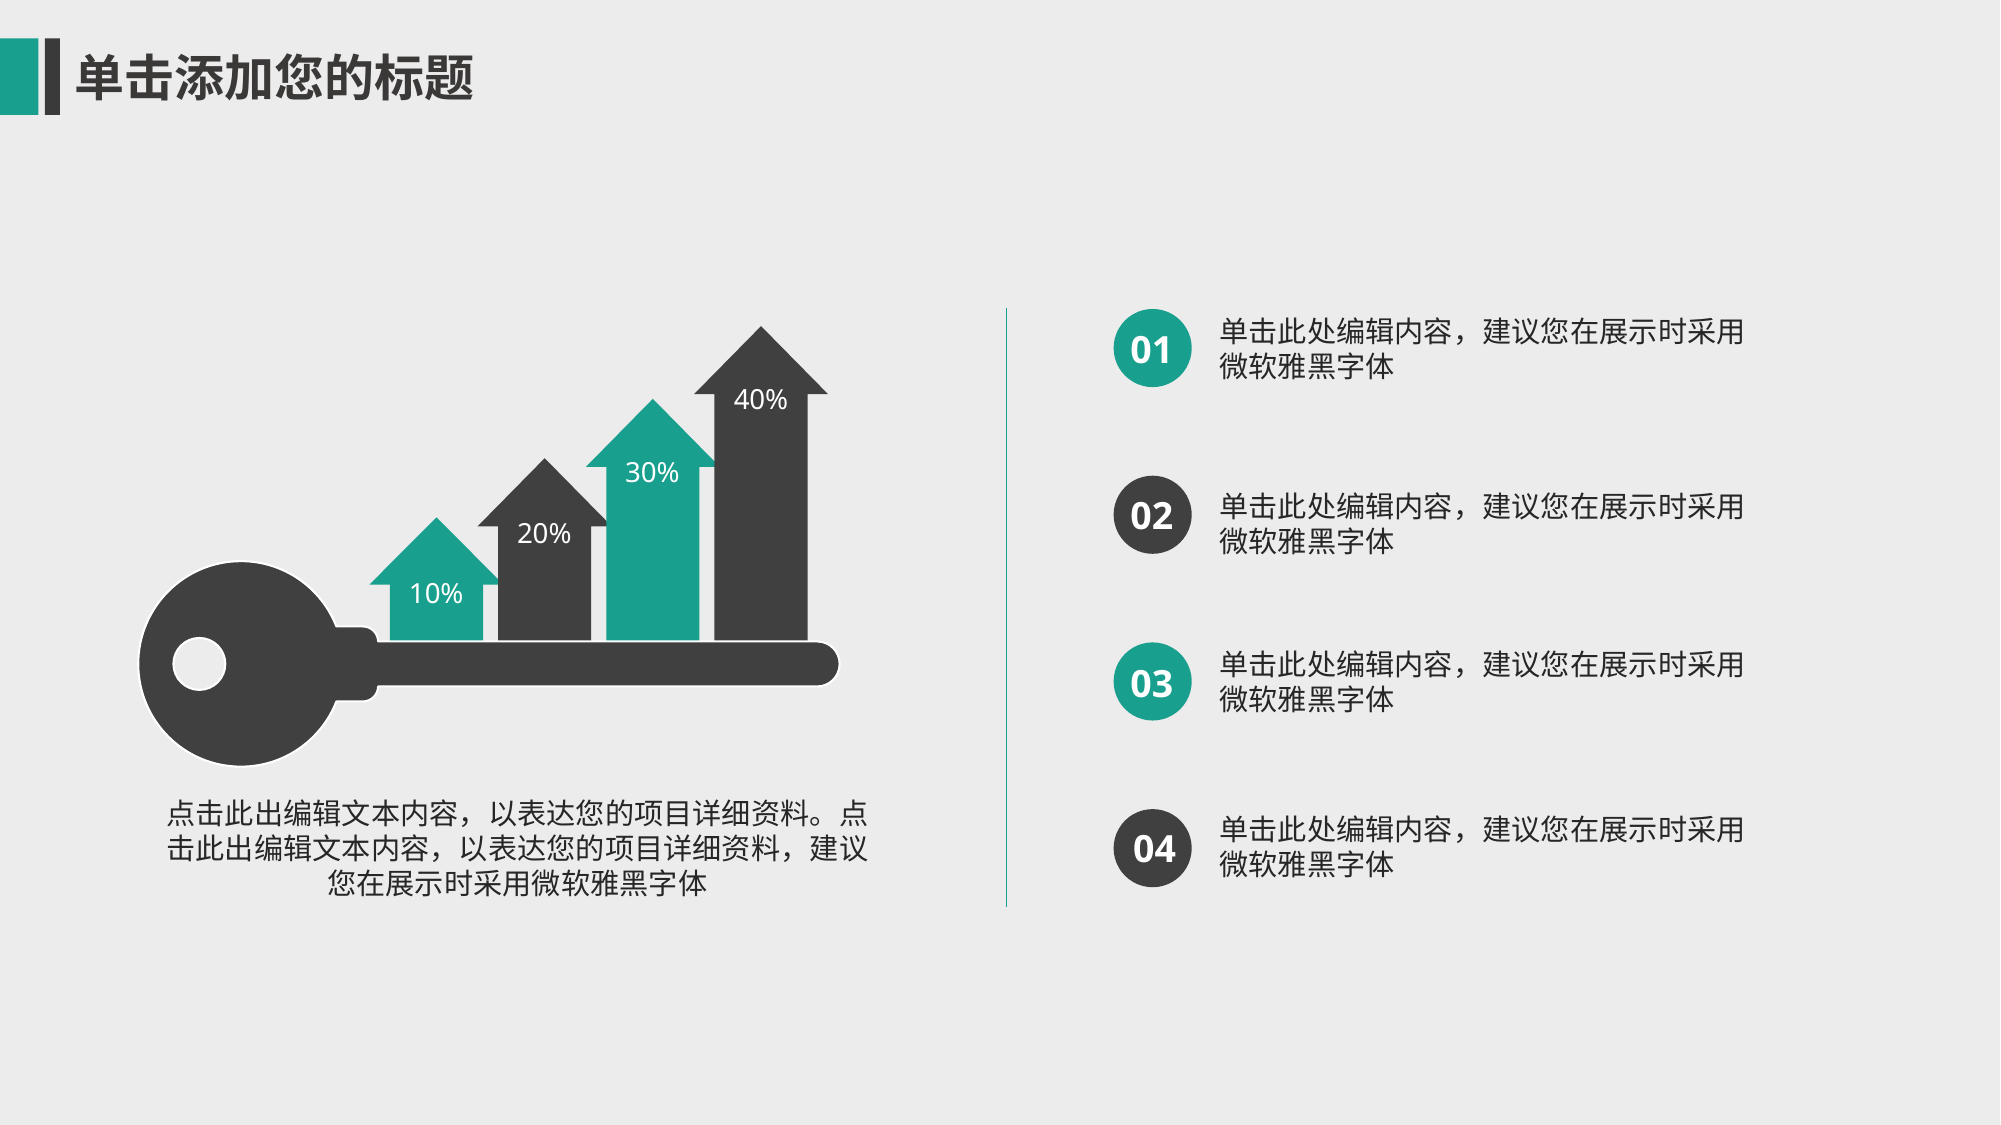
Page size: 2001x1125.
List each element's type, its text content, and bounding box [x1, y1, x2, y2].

text_box 单击添加您的标题 [59, 39, 509, 114]
text_box [475, 456, 605, 641]
text_box 40% [731, 382, 791, 416]
text_box 30% [622, 454, 683, 489]
text_box [138, 561, 840, 767]
text_box [1112, 641, 1193, 722]
text_box 01 [1121, 326, 1183, 372]
text_box [1112, 808, 1193, 889]
text_box [1112, 307, 1193, 389]
text_box 04 [1123, 824, 1186, 871]
text_box [366, 515, 497, 641]
text_box 单击此处编辑内容，建议您在展示时采用微软雅黑字体 [1199, 478, 1790, 571]
text_box 03 [1121, 659, 1183, 706]
text_box 单击此处编辑内容，建议您在展示时采用微软雅黑字体 [1199, 303, 1790, 396]
text_box [691, 324, 831, 641]
text_box 单击此处编辑内容，建议您在展示时采用微软雅黑字体 [1199, 801, 1790, 894]
text_box 点击此出编辑文本内容，以表达您的项目详细资料。点击此出编辑文本内容，以表达您的项目详细资料，建议您在展示时采用微软雅黑字体 [138, 785, 897, 933]
text_box [583, 397, 713, 641]
text_box 02 [1121, 491, 1183, 537]
text_box 20% [514, 516, 575, 550]
text_box 10% [406, 576, 467, 610]
text_box 单击此处编辑内容，建议您在展示时采用微软雅黑字体 [1199, 636, 1790, 729]
text_box [1112, 474, 1193, 555]
